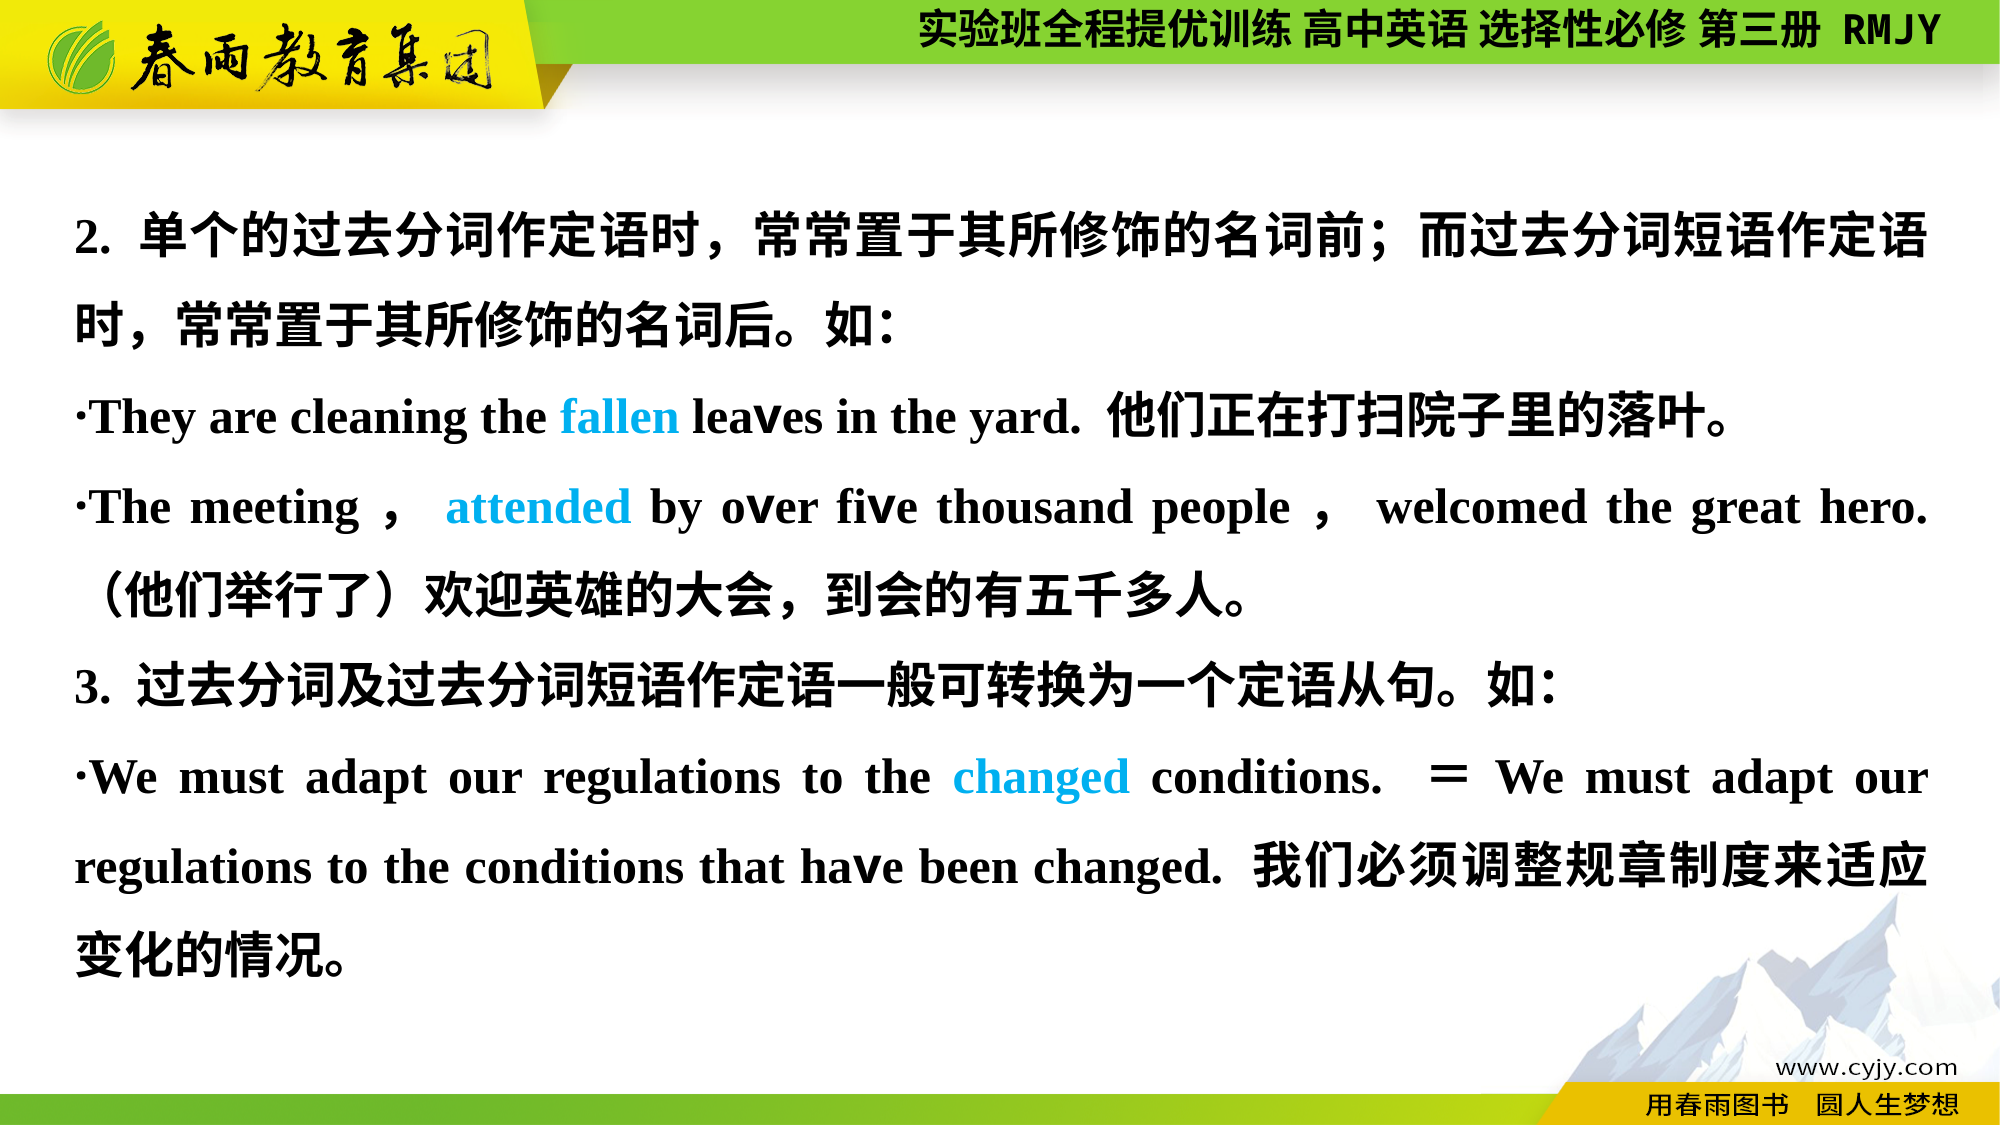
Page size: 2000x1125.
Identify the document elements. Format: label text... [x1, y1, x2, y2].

picture [0, 0, 2000, 1125]
list 2. 单个的过去分词作定语时，常常置于其所修饰的名词前；而过去分词短语作定语时，常常置于其所修饰的名词后。如： ·They are cleaning the fallen leaves in the yard. 他们正在打扫院子里的落叶。 ·The meeting，attended by over five thousand people，welcomed the great hero. （他们举行了）欢迎英雄的大会，到会的有五千多人。 3. 过去分词及过去分词短语作定语一般可转换为一个定语从句。如： ·We must adapt our regulations to the changed conditions. ＝We must adapt our regulations to the conditions that have been changed. 我们必须调整规章制度来适应变化的情况。 [59, 166, 1944, 1000]
